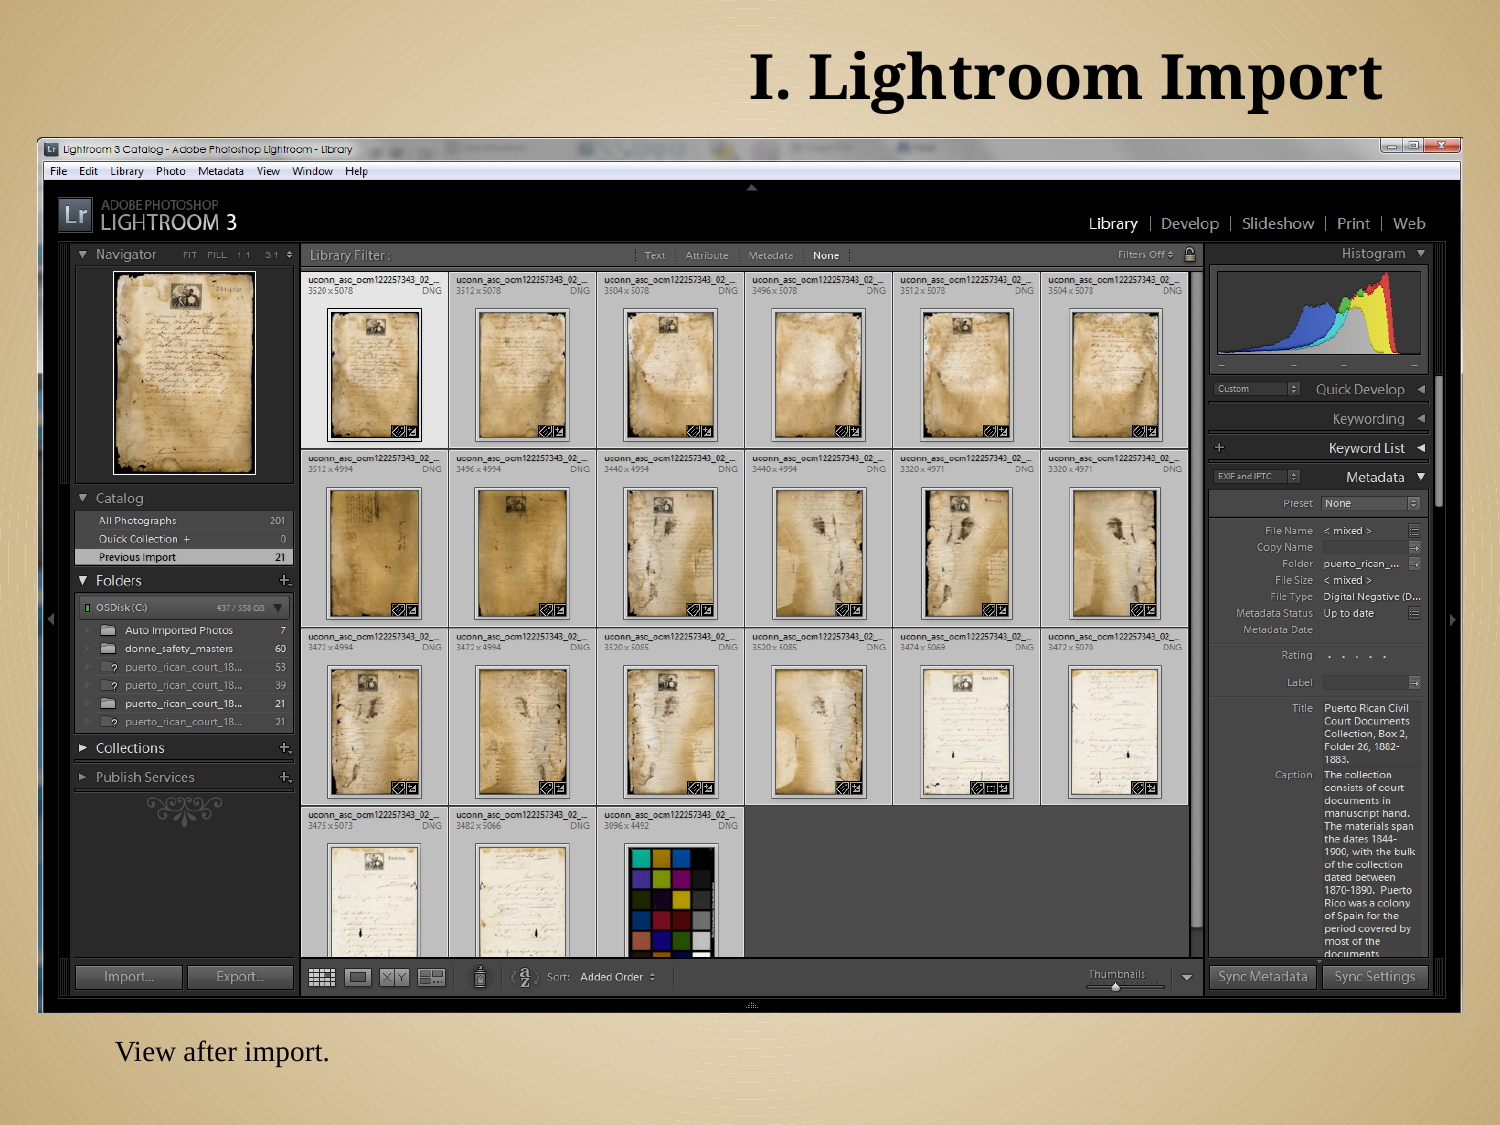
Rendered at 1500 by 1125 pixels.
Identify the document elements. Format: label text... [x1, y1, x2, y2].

text_box I. Lightroom Import [112, 49, 1388, 113]
picture [37, 137, 1463, 1013]
text_box View after import. [99, 1024, 1413, 1075]
